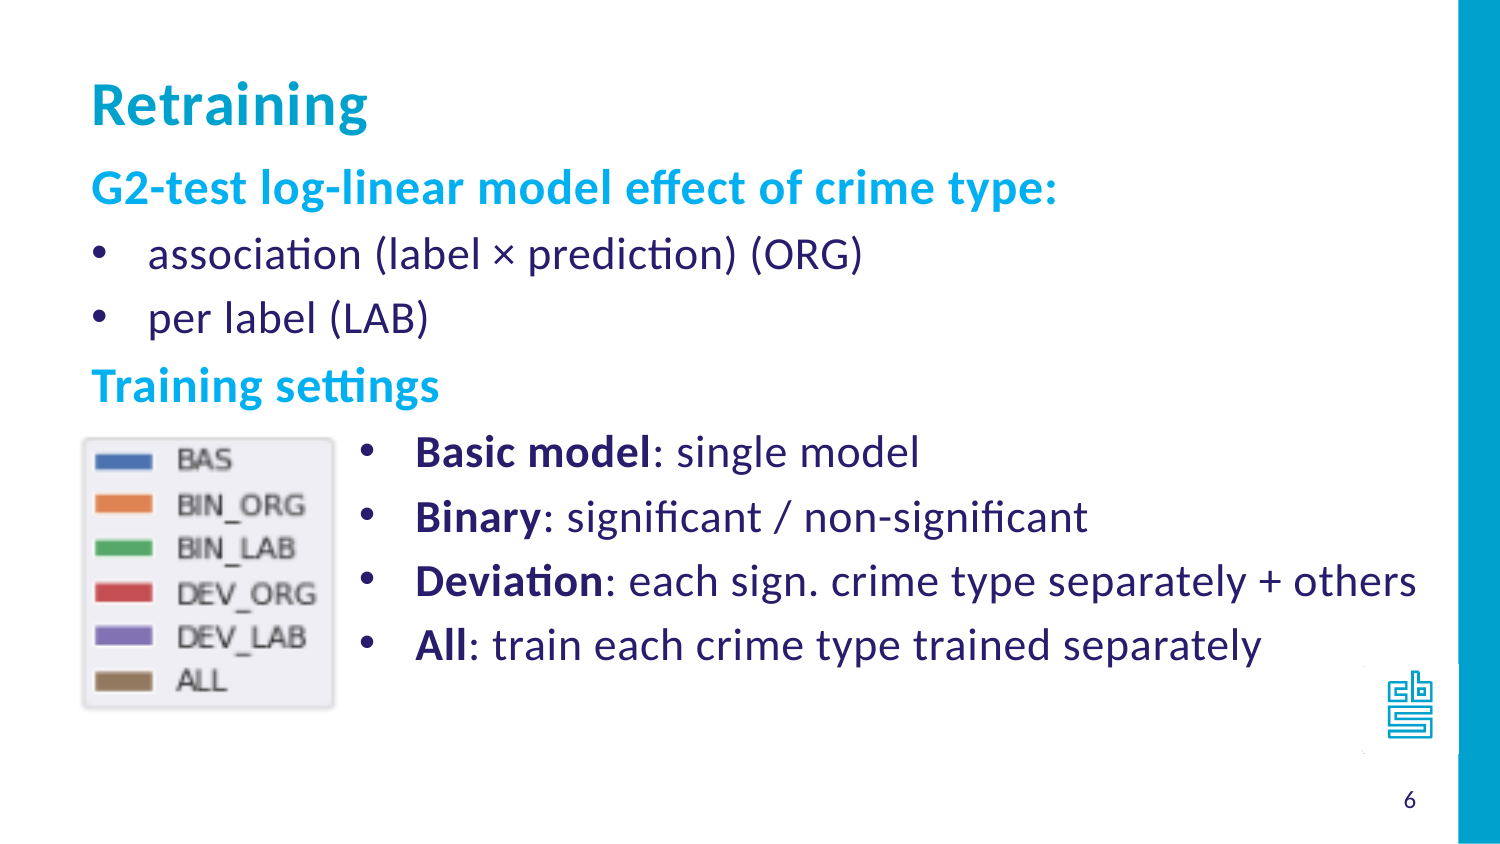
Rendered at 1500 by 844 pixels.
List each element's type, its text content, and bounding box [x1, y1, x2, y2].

slide_number 6 [1361, 777, 1459, 826]
list G2-test log-linear model effect of crime type: association (label × prediction) (ORG) per label (LAB) Training settings Basic model: single model Binary: significant / non-significant Deviation: each sign. crime type separately + others All: train each crime type trained separately [76, 147, 1459, 777]
list Retraining [76, 55, 1329, 139]
picture [70, 418, 347, 724]
